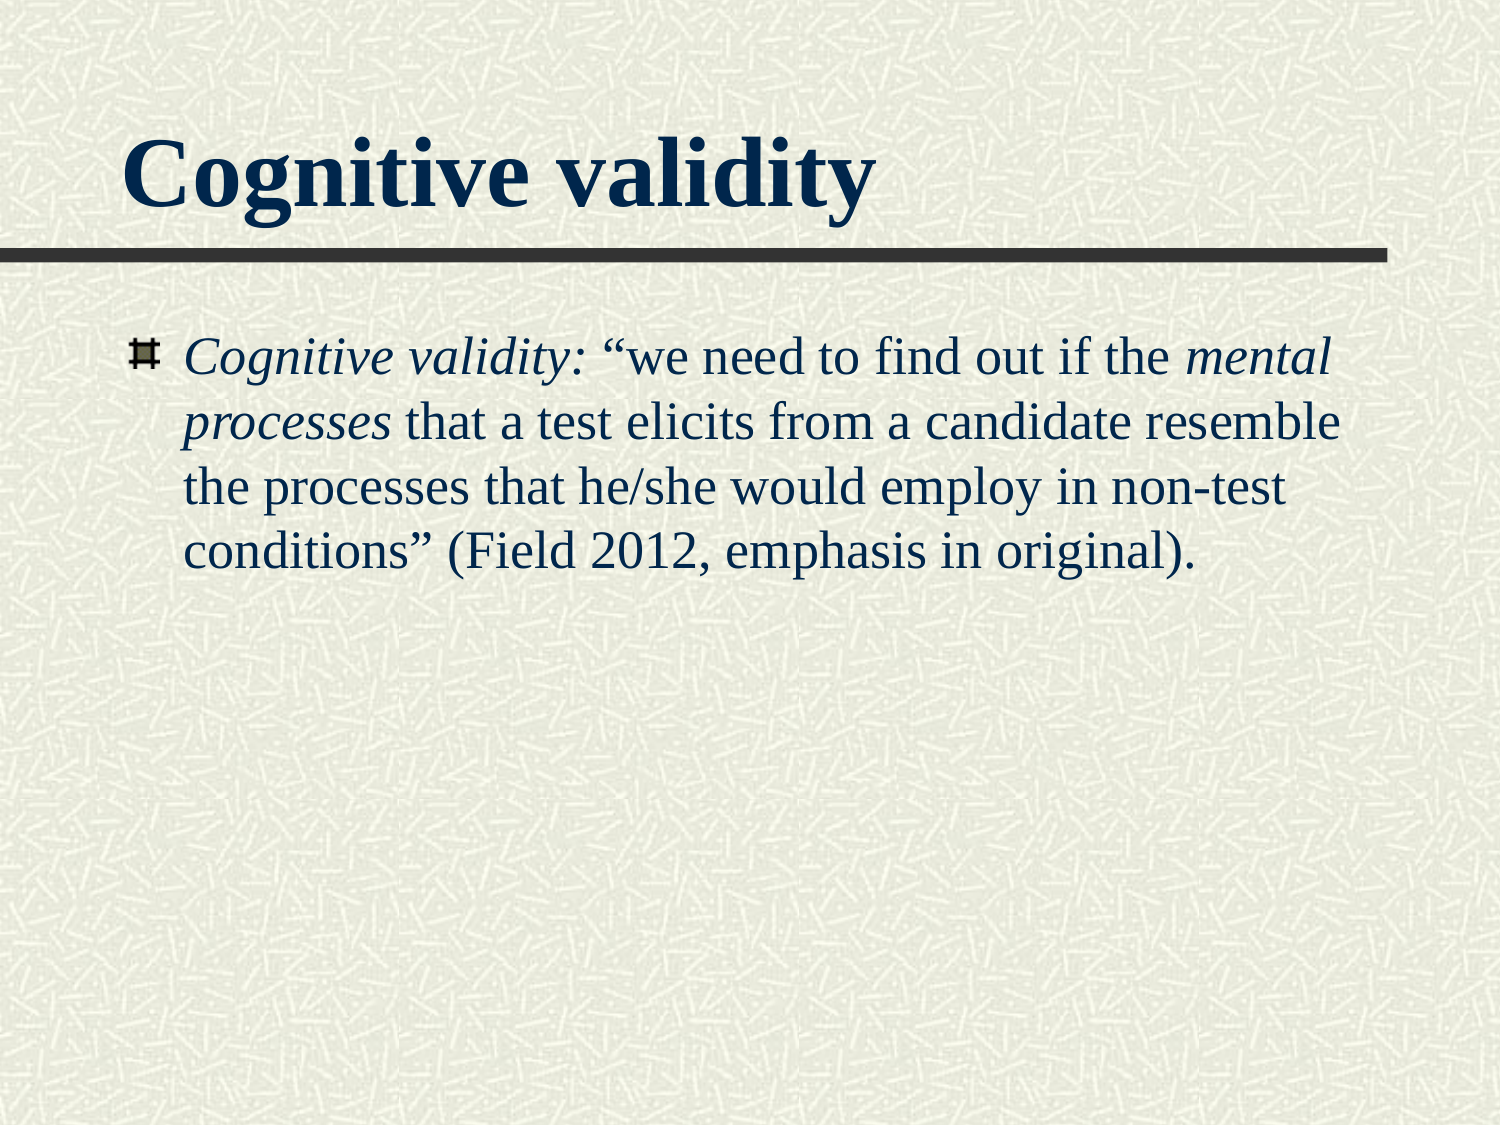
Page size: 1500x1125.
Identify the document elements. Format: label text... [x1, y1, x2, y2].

title Cognitive validity [105, 46, 1455, 235]
list Cognitive validity: “we need to find out if the mental processes that a test elicits from a candidate resemble the processes that he/she would employ in non-test conditions” (Field 2012, emphasis in original). [112, 312, 1388, 1000]
picture [0, 0, 1500, 1125]
